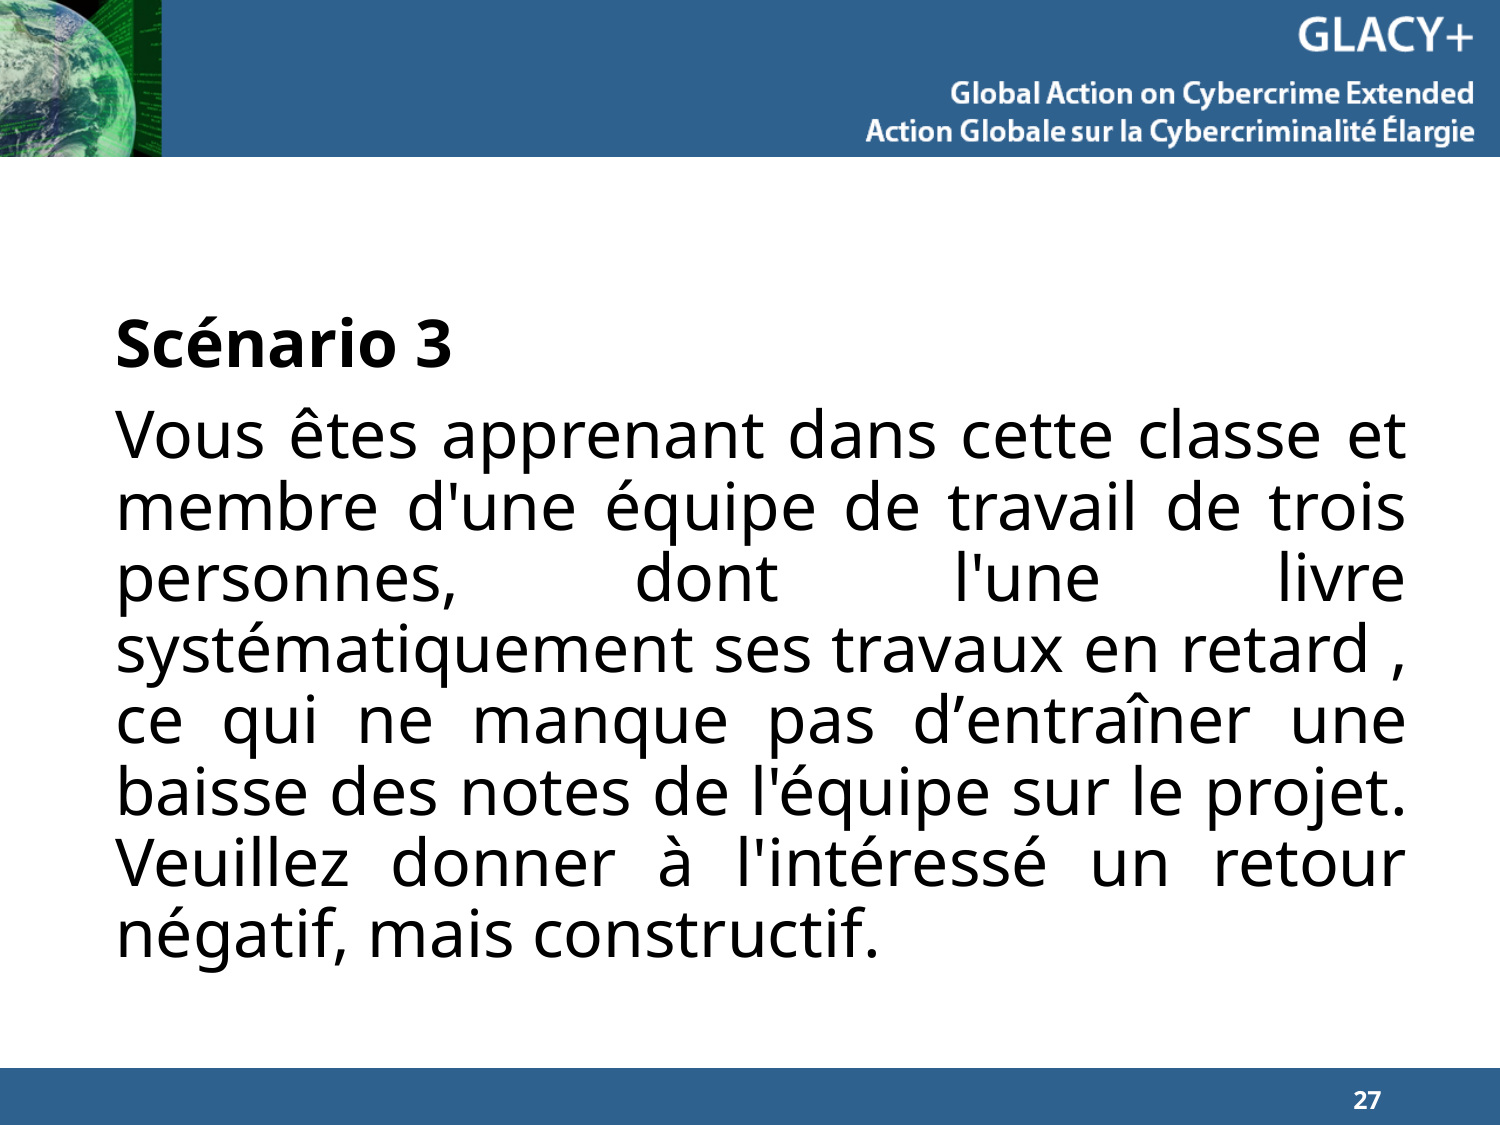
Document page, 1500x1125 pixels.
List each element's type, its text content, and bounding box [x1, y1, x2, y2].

slide_number 27 [1059, 1071, 1397, 1125]
list Scénario 3 Vous êtes apprenant dans cette classe et membre d'une équipe de travail de trois personnes, dont l'une livre systématiquement ses travaux en retard , ce qui ne manque pas d’entraîner une baisse des notes de l'équipe sur le projet. Veuillez donner à l'intéressé un retour négatif, mais constructif. [100, 302, 1424, 1059]
picture [0, 0, 1500, 157]
